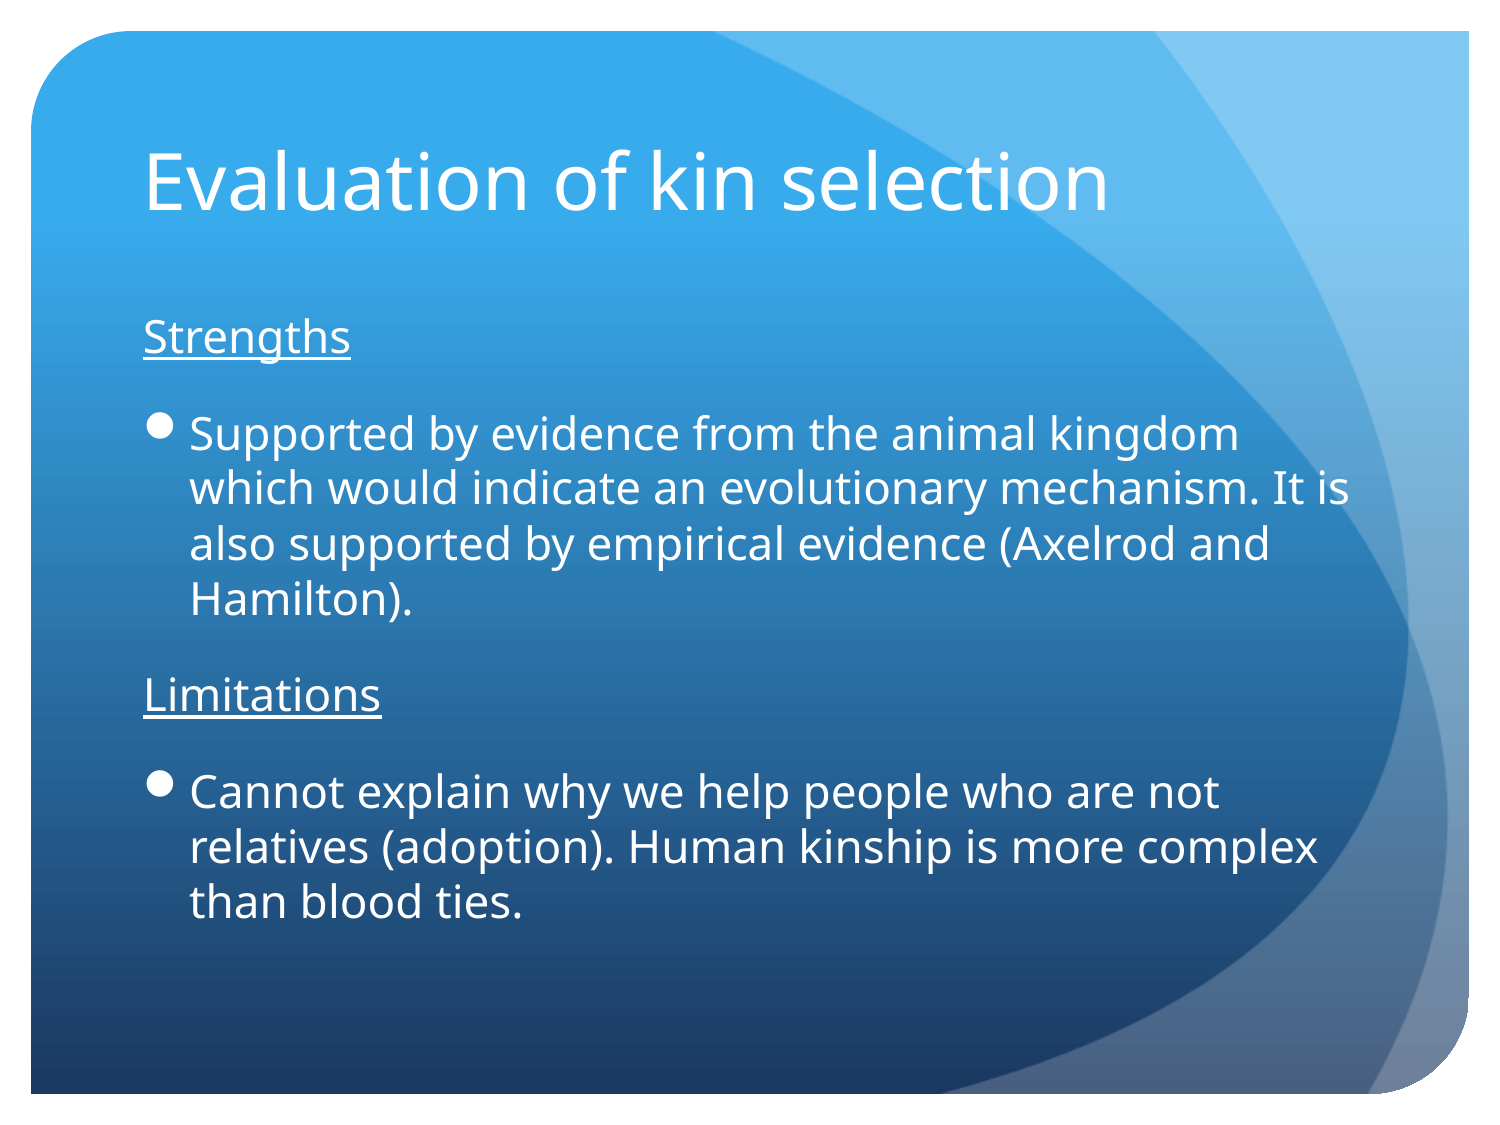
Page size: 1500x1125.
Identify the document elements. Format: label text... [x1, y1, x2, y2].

picture [24, 30, 1473, 1094]
title Evaluation of kin selection [127, 62, 1372, 234]
list Strengths Supported by evidence from the animal kingdom which would indicate an evolutionary mechanism. It is also supported by empirical evidence (Axelrod and Hamilton). Limitations Cannot explain why we help people who are not relatives (adoption). Human kinship is more complex than blood ties. [127, 299, 1372, 991]
